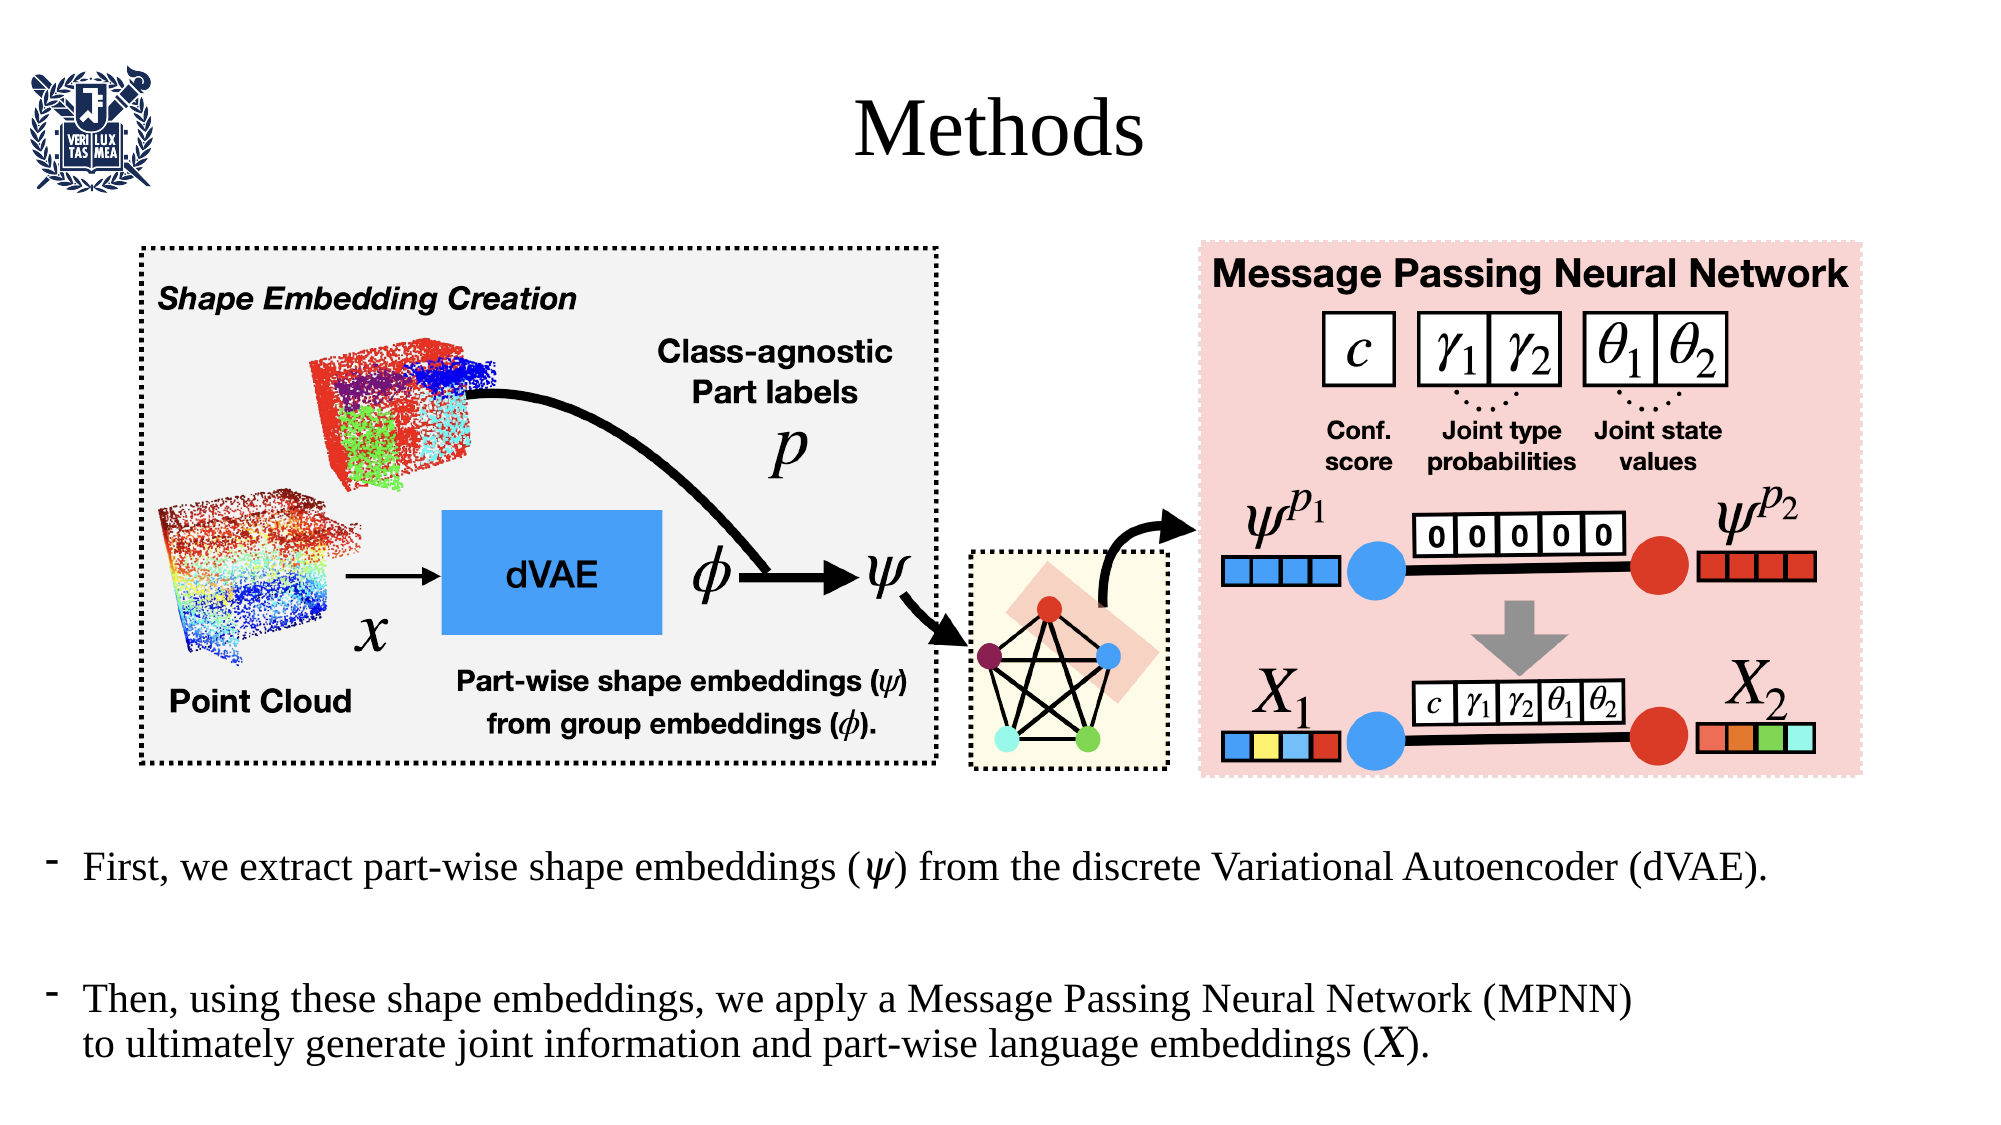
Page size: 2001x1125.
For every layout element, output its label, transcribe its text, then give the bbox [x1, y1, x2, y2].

title Methods [137, 43, 1863, 214]
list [136, 239, 1863, 784]
text_box First, we extract part-wise shape embeddings (𝜓) from the discrete Variational Autoencoder (dVAE). Then, using these shape embeddings, we apply a Message Passing Neural Network (MPNN) to ultimately generate joint information and part-wise language embeddings (𝑋). [30, 836, 1967, 1099]
picture [29, 65, 153, 194]
